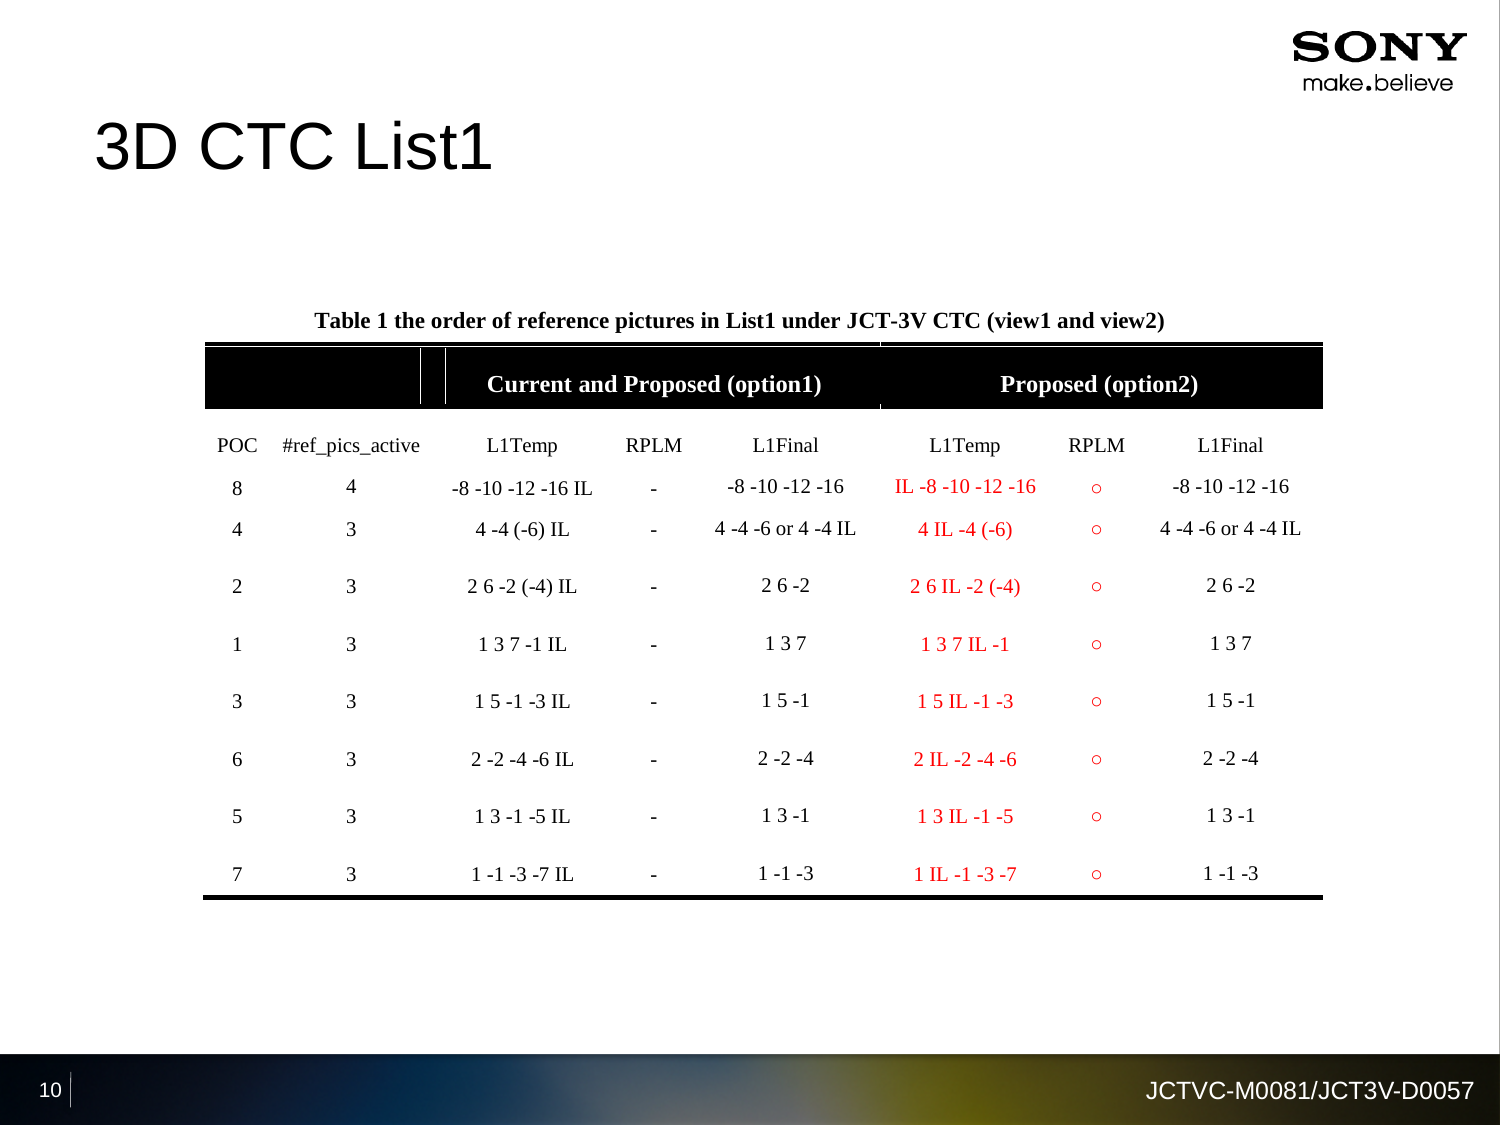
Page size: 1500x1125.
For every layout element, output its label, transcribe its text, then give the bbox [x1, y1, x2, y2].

picture [0, 1055, 1500, 1125]
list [202, 283, 1325, 958]
footer JCTVC-M0081/JCT3V-D0057 [1015, 1059, 1491, 1120]
title 3D CTC List1 [94, 64, 1270, 184]
slide_number 10 [20, 1071, 62, 1108]
